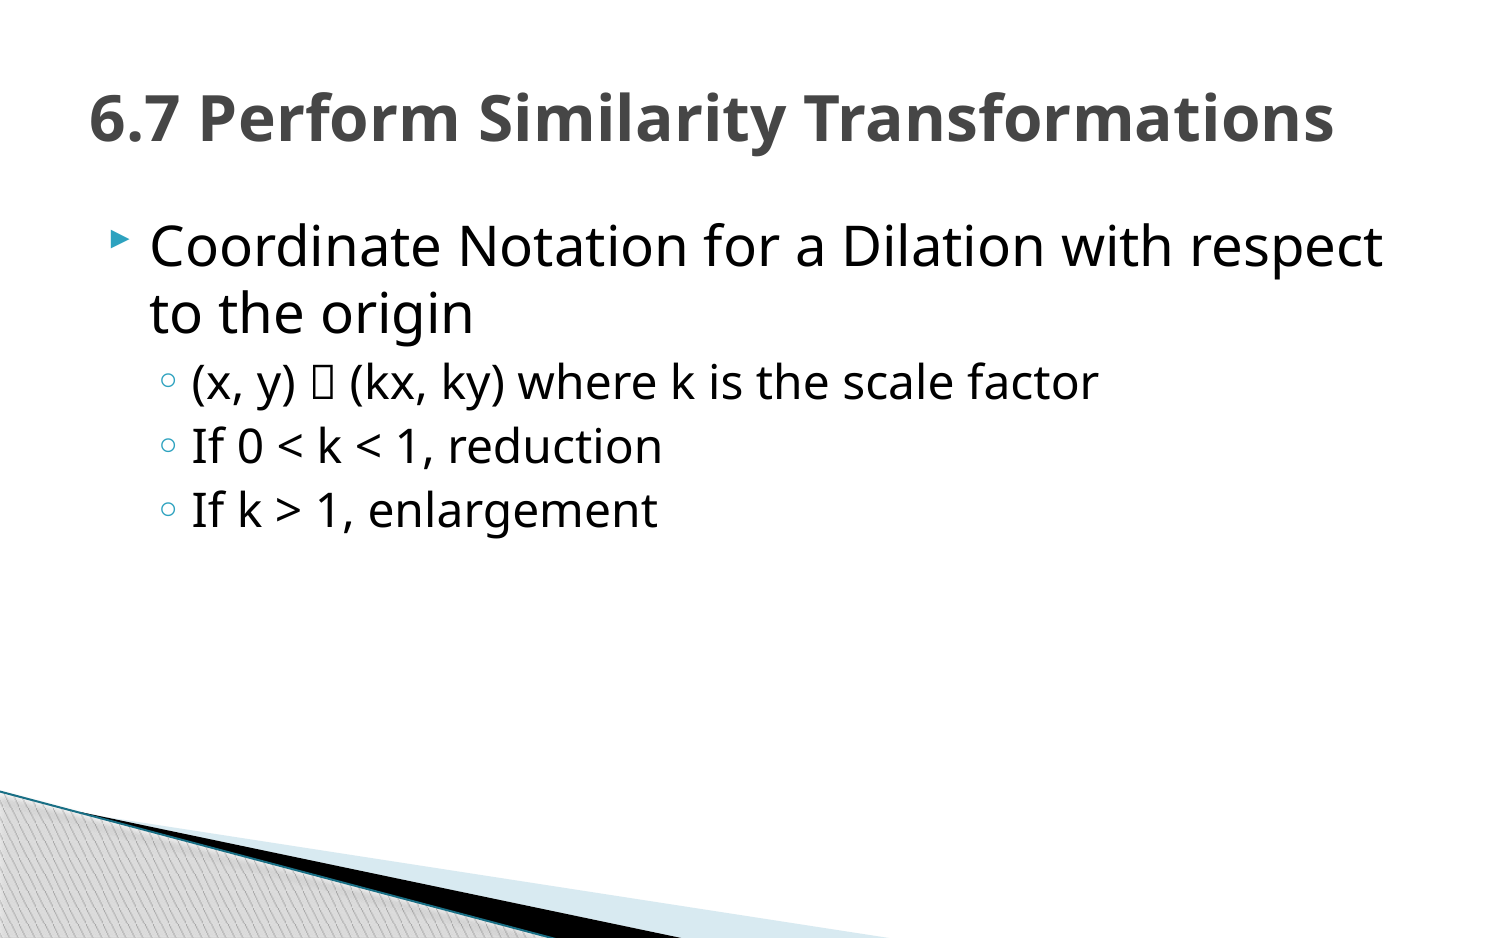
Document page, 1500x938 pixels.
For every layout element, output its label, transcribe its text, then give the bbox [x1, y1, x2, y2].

title 6.7 Perform Similarity Transformations [75, 37, 1425, 194]
list Coordinate Notation for a Dilation with respect to the origin (x, y)  (kx, ky) where k is the scale factor If 0 < k < 1, reduction If k > 1, enlargement [75, 202, 1425, 822]
